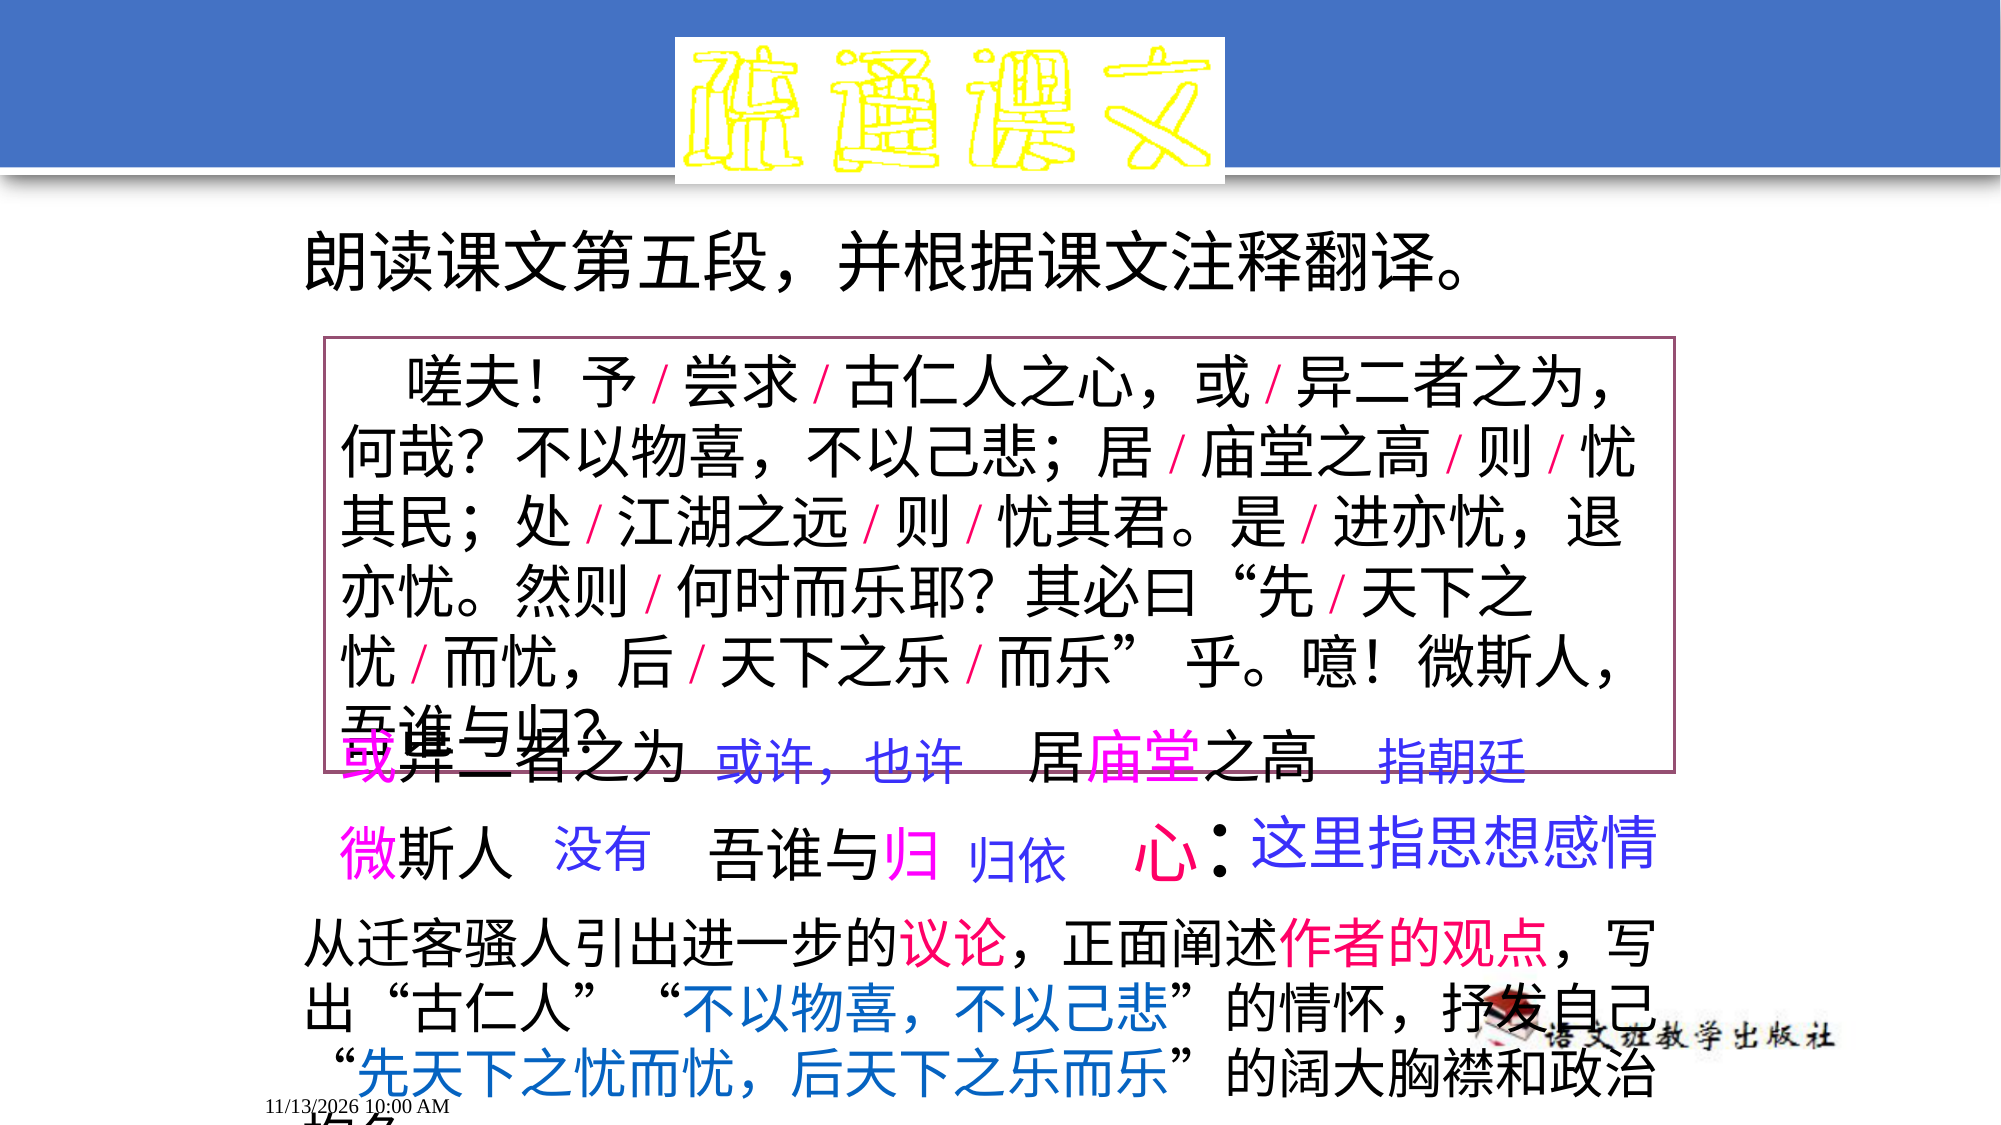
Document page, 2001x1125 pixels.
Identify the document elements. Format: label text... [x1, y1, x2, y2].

text_box 指朝廷 [1362, 722, 1663, 798]
text_box [249, 1084, 663, 1125]
text_box 嗟夫！予/尝求/古仁人之心，或/异二者之为，何哉？不以物喜，不以己悲；居/庙堂之高/则/忧其民；处/江湖之远/则/忧其君。是/进亦忧，退亦忧。然则/何时而乐耶？其必曰“先/天下之忧/而忧，后/天下之乐/而乐” 乎。噫！微斯人，吾谁与归？ [324, 337, 1675, 773]
text_box 心： [1118, 786, 1248, 902]
text_box 或异二者之为 [324, 712, 800, 798]
text_box 居庙堂之高 [1012, 712, 1438, 798]
text_box 归依 [952, 822, 1095, 898]
text_box 朗读课文第五段，并根据课文注释翻译。 [287, 212, 1513, 308]
picture [0, 0, 2001, 1125]
text_box 从迁客骚人引出进一步的议论，正面阐述作者的观点，写出“古仁人”“不以物喜，不以己悲”的情怀，抒发自己“先天下之忧而忧，后天下之乐而乐”的阔大胸襟和政治抱负。 [287, 902, 1725, 1125]
text_box 没有 [539, 810, 709, 886]
text_box 微斯人 [324, 810, 638, 895]
text_box 或许，也许 [699, 722, 1050, 798]
text_box 这里指思想感情 [1236, 798, 1721, 884]
text_box 吾谁与归 [692, 810, 1118, 896]
